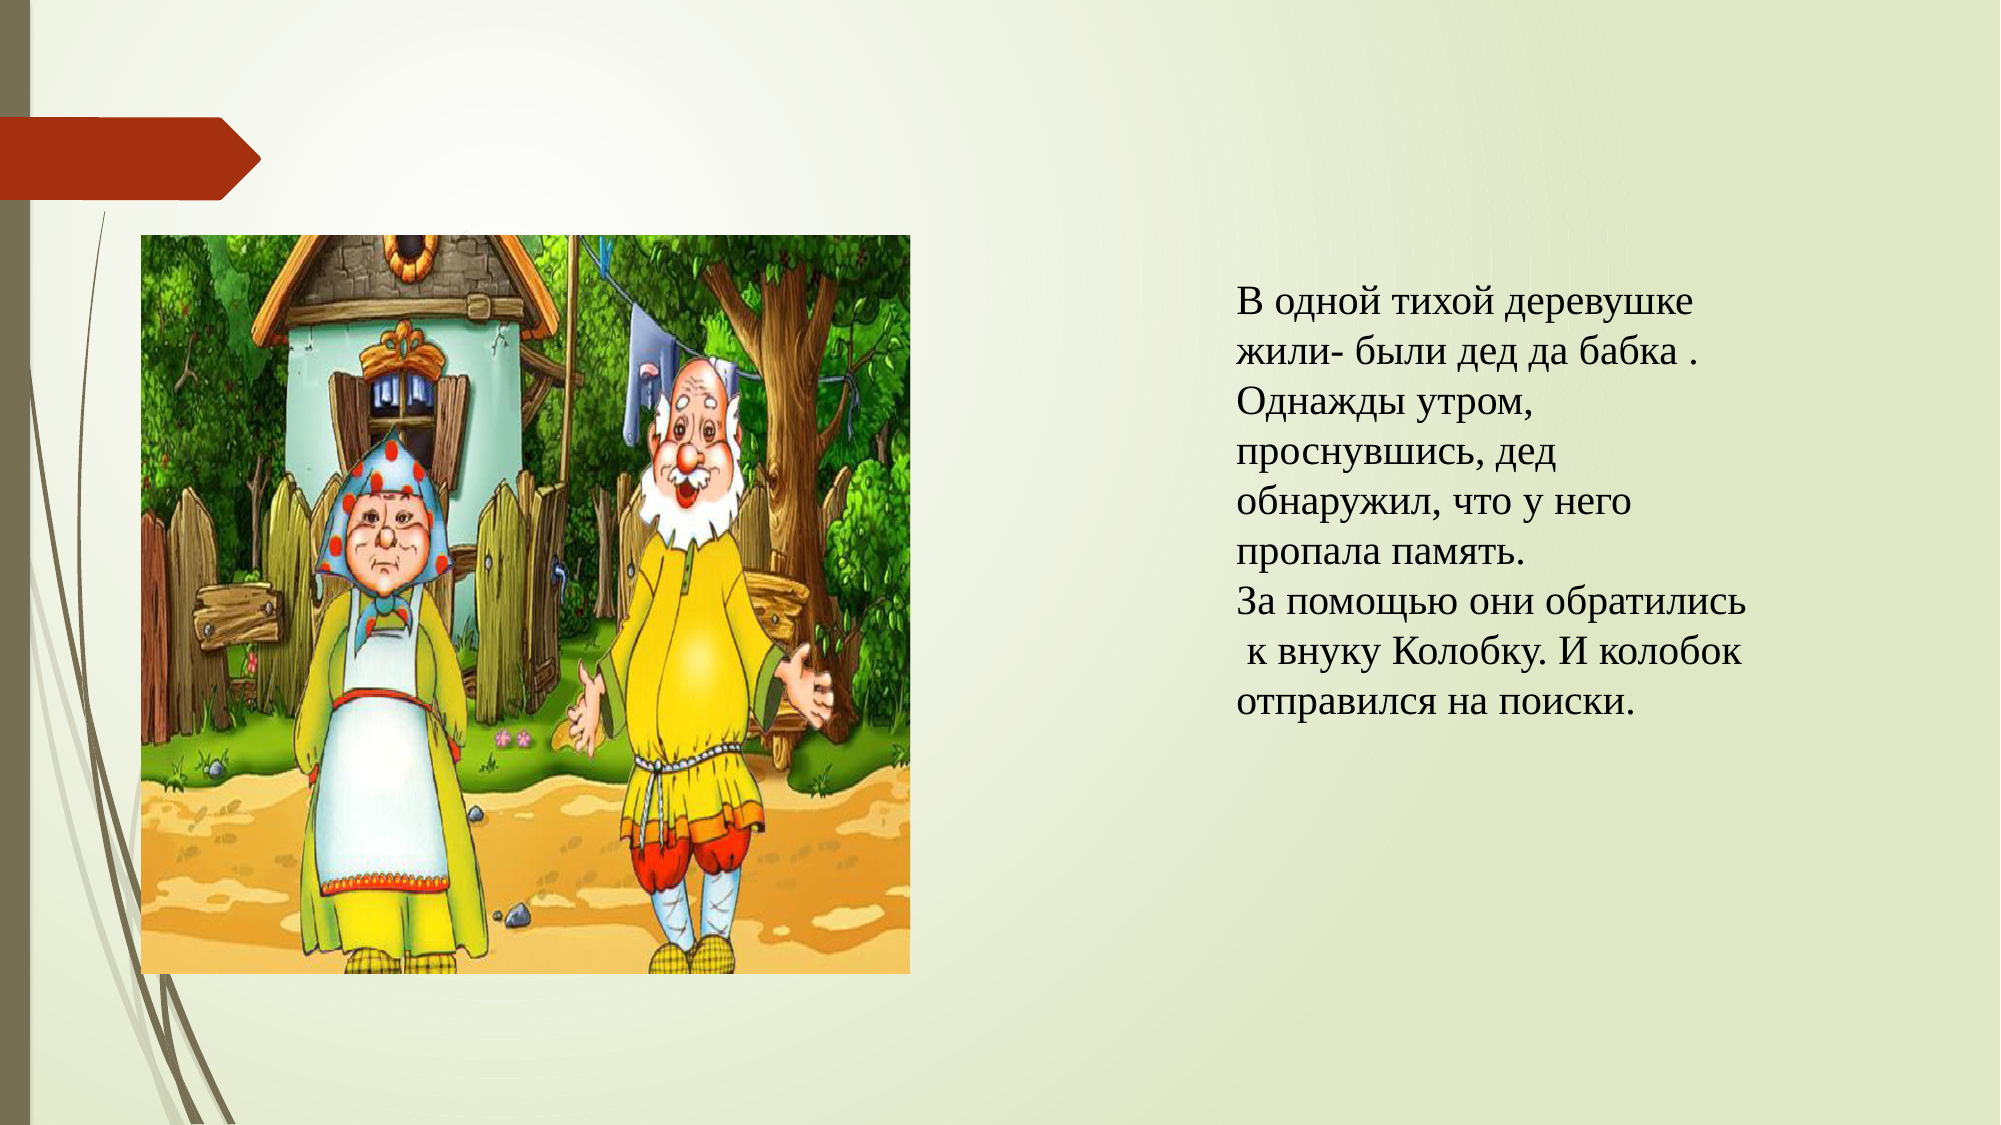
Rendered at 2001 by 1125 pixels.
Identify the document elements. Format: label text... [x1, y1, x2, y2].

text_box В одной тихой деревушке жили- были дед да бабка . Однажды утром, проснувшись, дед обнаружил, что у него пропала память. За помощью они обратились к внуку Колобку. И колобок отправился на поиски. [1221, 265, 1770, 731]
picture [140, 234, 911, 974]
